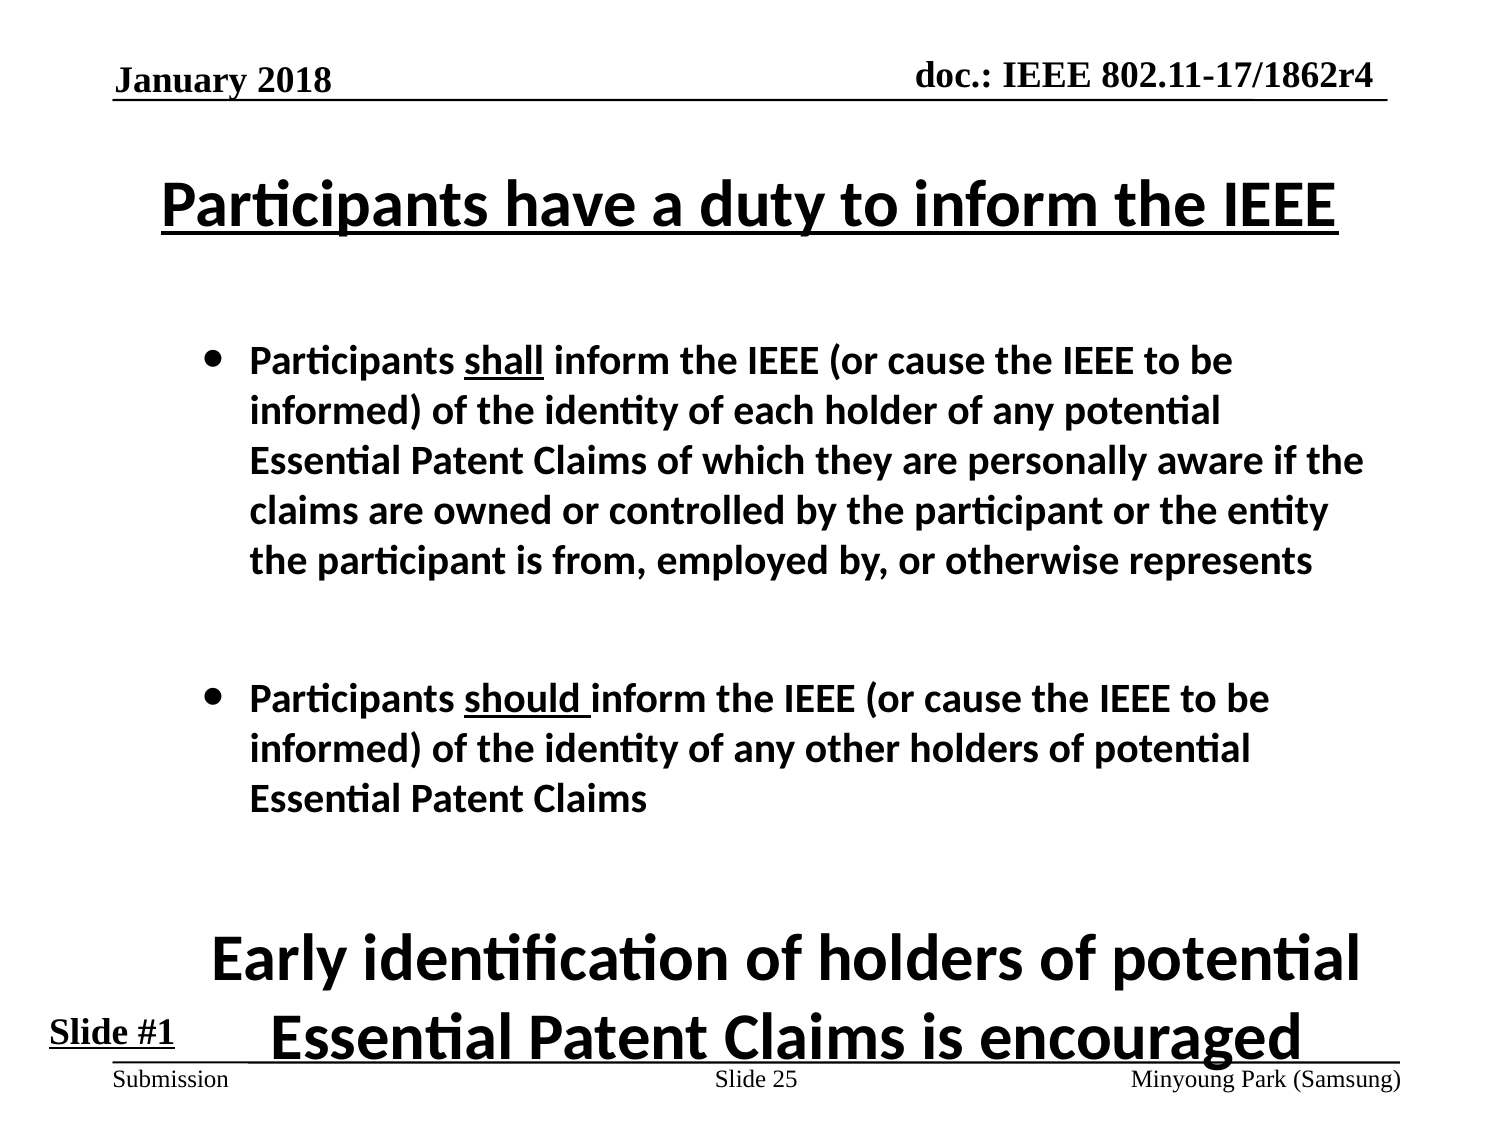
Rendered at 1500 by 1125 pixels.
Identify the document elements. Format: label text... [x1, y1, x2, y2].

title Participants have a duty to inform the IEEE [112, 112, 1388, 288]
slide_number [114, 54, 335, 101]
list Participants shall inform the IEEE (or cause the IEEE to be informed) of the identity of each holder of any potential Essential Patent Claims of which they are personally aware if the claims are owned or controlled by the participant or the entity the participant is from, employed by, or otherwise represents Participants should inform the IEEE (or cause the IEEE to be informed) of the identity of any other holders of potential Essential Patent Claims Early identification of holders of potential Essential Patent Claims is encouraged [112, 324, 1388, 1000]
text_box Slide #1 [34, 999, 191, 1060]
footer Minyoung Park (Samsung) [949, 1061, 1402, 1093]
slide_number Slide 25 [712, 1061, 800, 1093]
